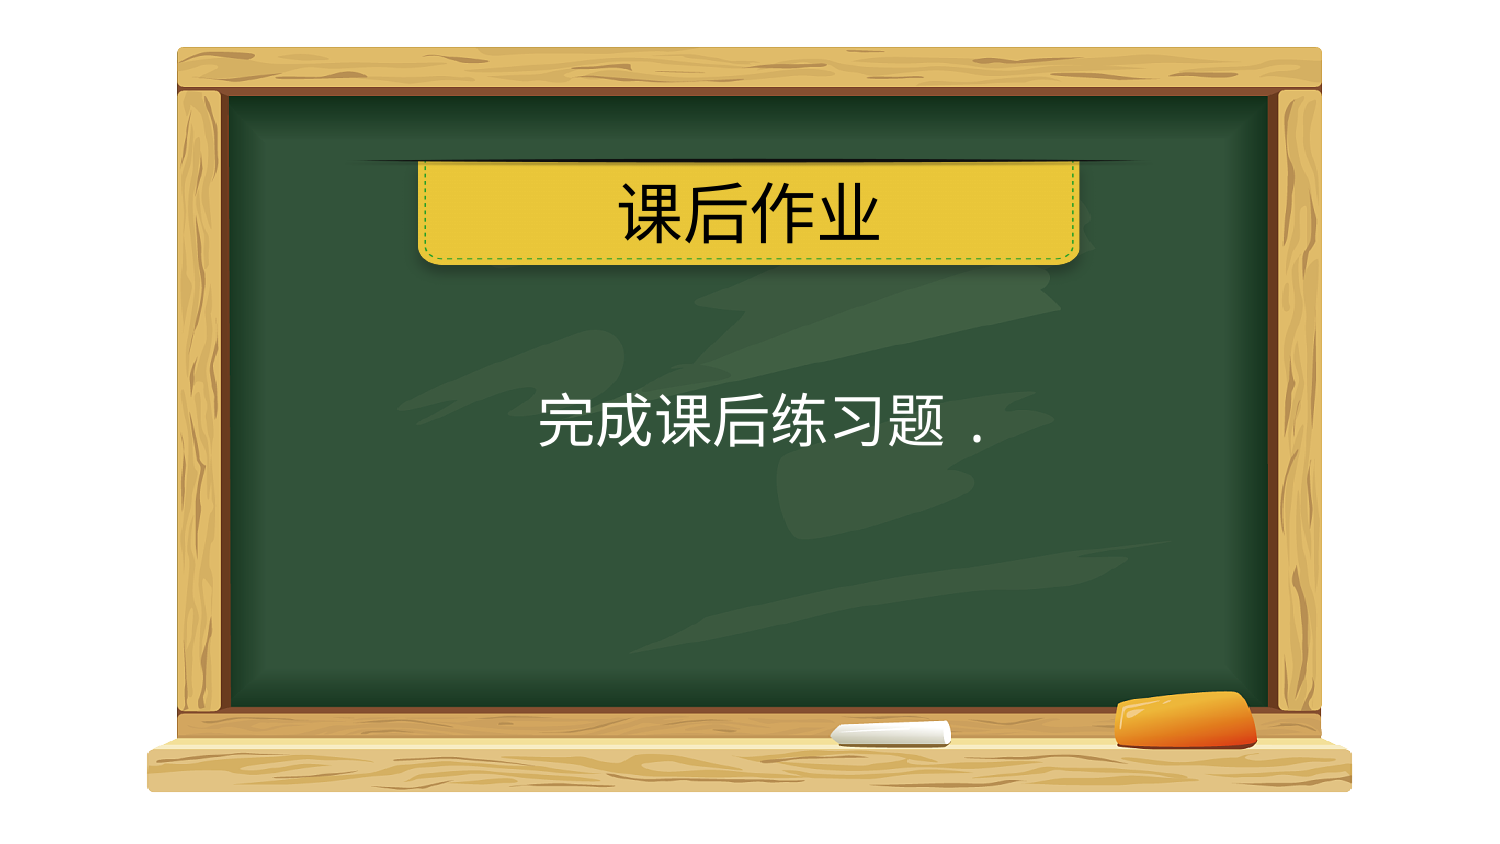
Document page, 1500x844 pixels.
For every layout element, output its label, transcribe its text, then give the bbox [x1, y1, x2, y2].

text_box 完成课后练习题. [147, 339, 1385, 465]
picture [92, 40, 1408, 812]
